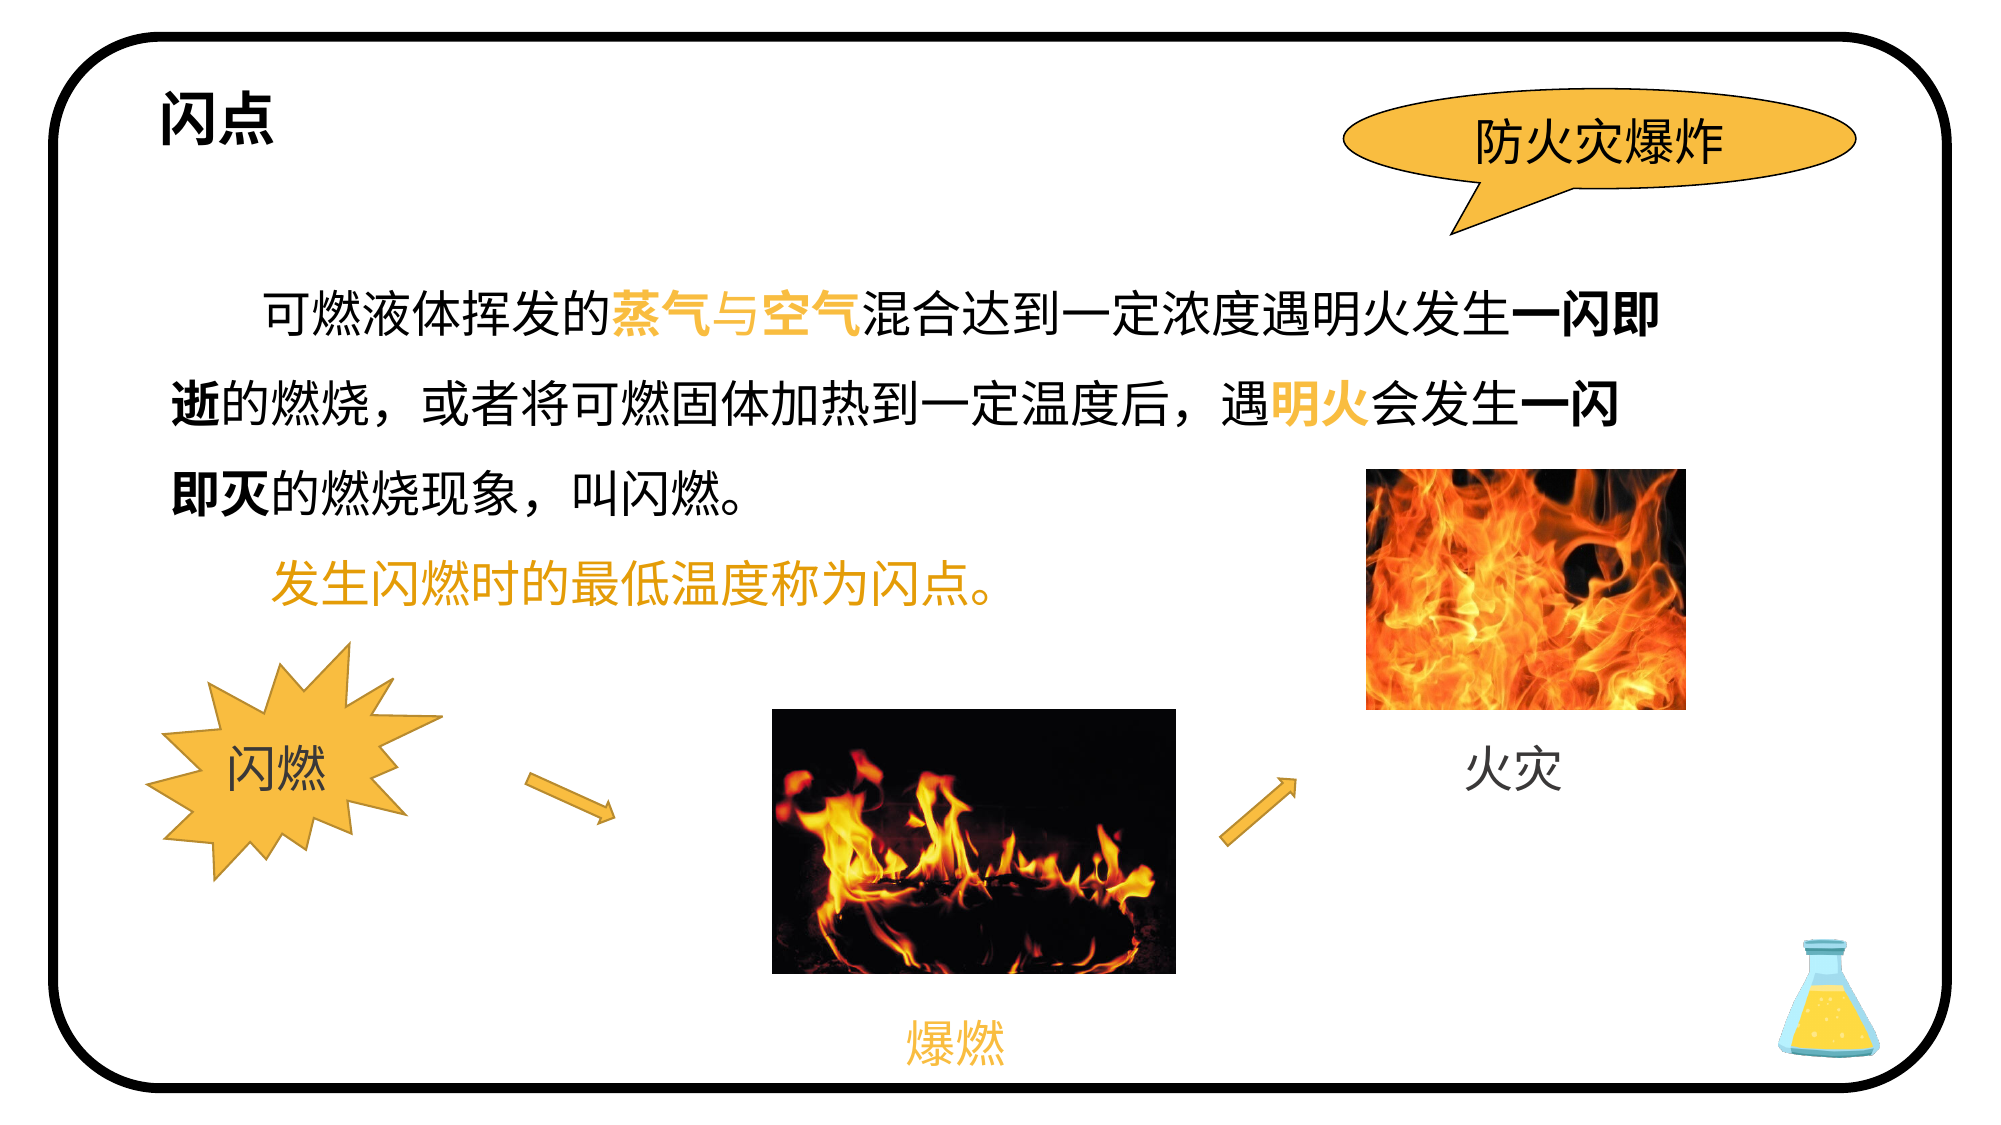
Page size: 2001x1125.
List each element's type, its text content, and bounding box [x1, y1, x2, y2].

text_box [147, 643, 443, 880]
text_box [1366, 469, 1686, 806]
text_box [1218, 777, 1297, 848]
text_box [524, 771, 616, 826]
text_box 可燃液体挥发的蒸气与空气混合达到一定浓度遇明火发生一闪即逝的燃烧，或者将可燃固体加热到一定温度后，遇明火会发生一闪即灭的燃烧现象，叫闪燃。 发生闪燃时的最低温度称为闪点。 [155, 244, 1686, 620]
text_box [772, 709, 1176, 1081]
text_box 闪点 [144, 75, 291, 160]
picture [1778, 939, 1880, 1058]
text_box 防火灾爆炸 [1343, 88, 1856, 235]
